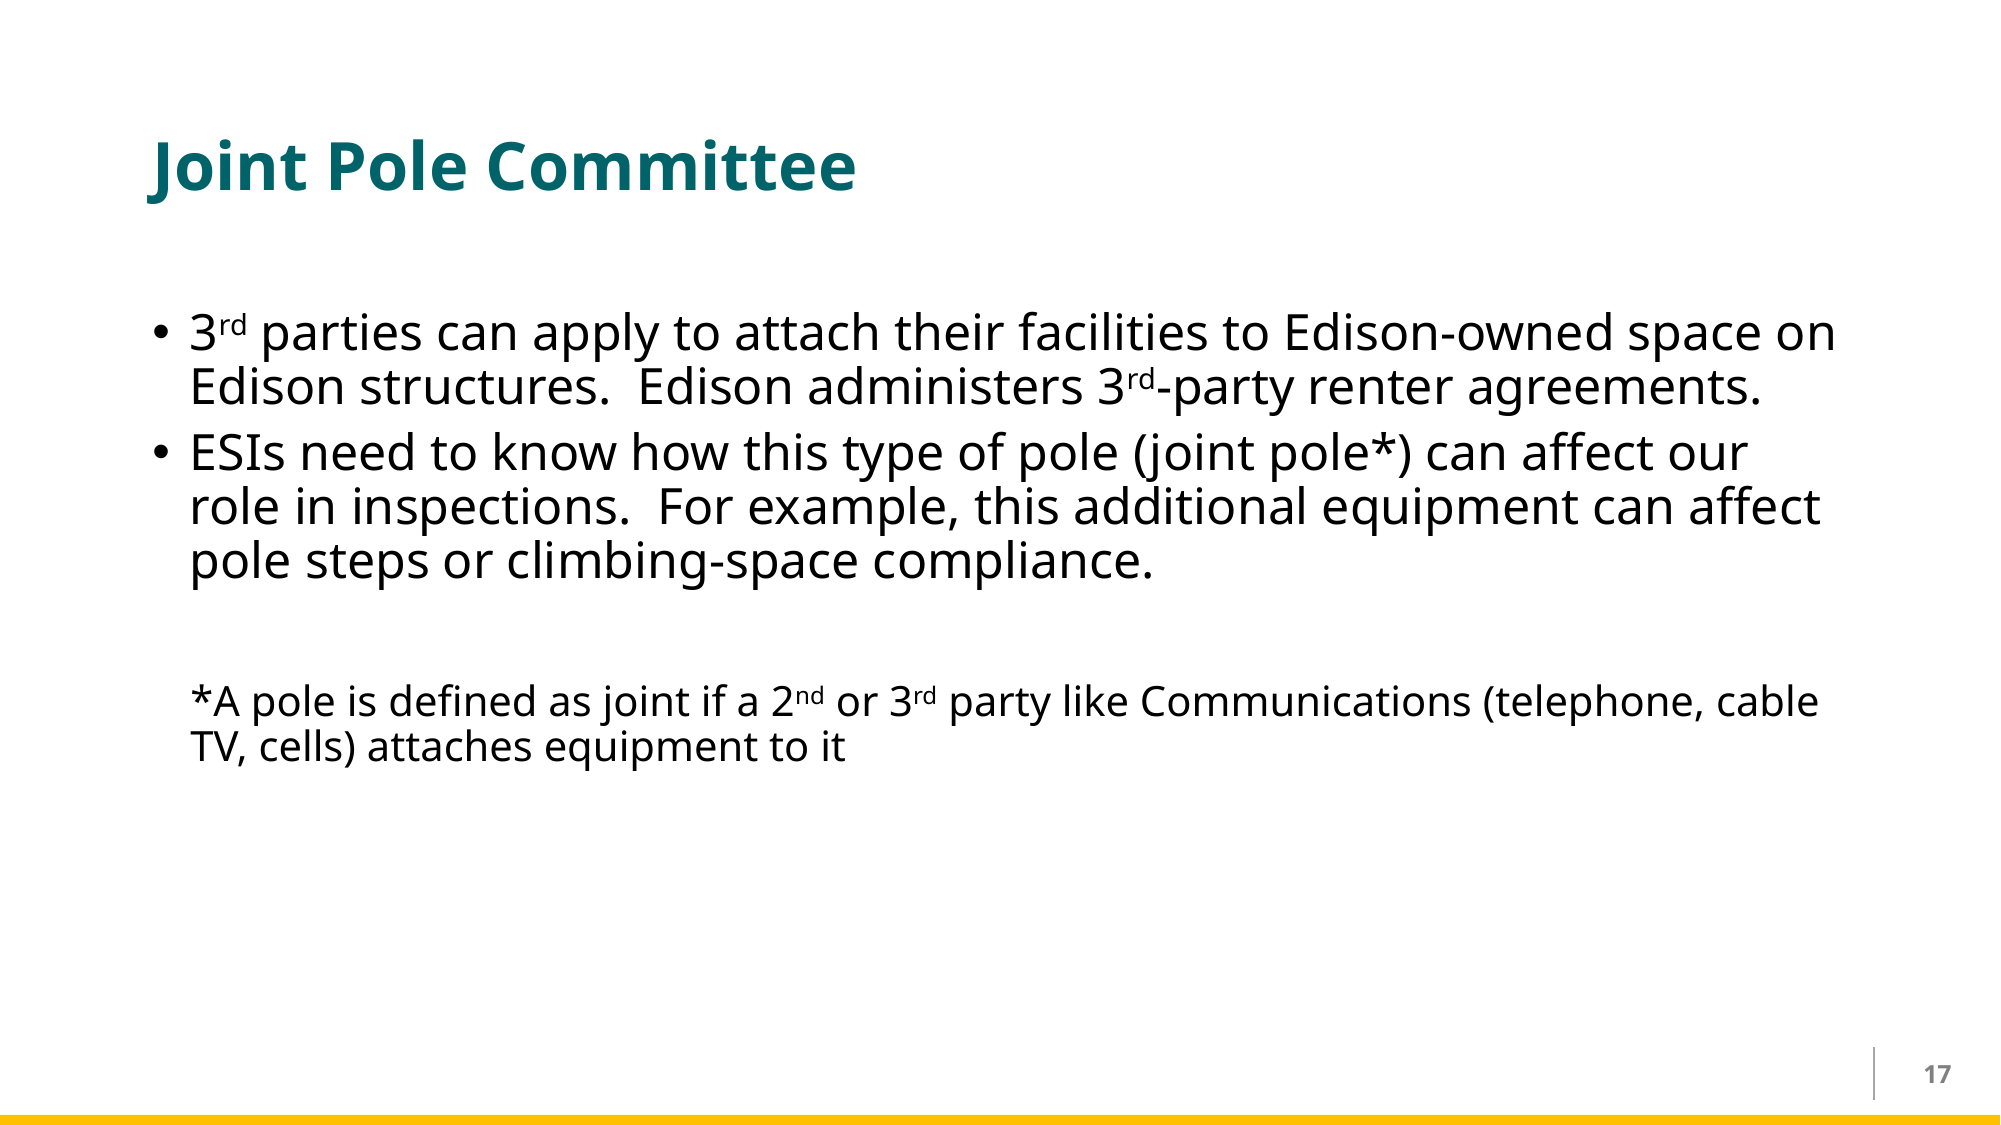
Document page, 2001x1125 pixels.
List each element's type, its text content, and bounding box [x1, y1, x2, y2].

list 3rd parties can apply to attach their facilities to Edison-owned space on Edison structures. Edison administers 3rd-party renter agreements. ESIs need to know how this type of pole (joint pole*) can affect our role in inspections. For example, this additional equipment can affect pole steps or climbing-space compliance. *A pole is defined as joint if a 2nd or 3rd party like Communications (telephone, cable TV, cells) attaches equipment to it [137, 299, 1863, 1014]
title Joint Pole Committee [137, 59, 1863, 278]
